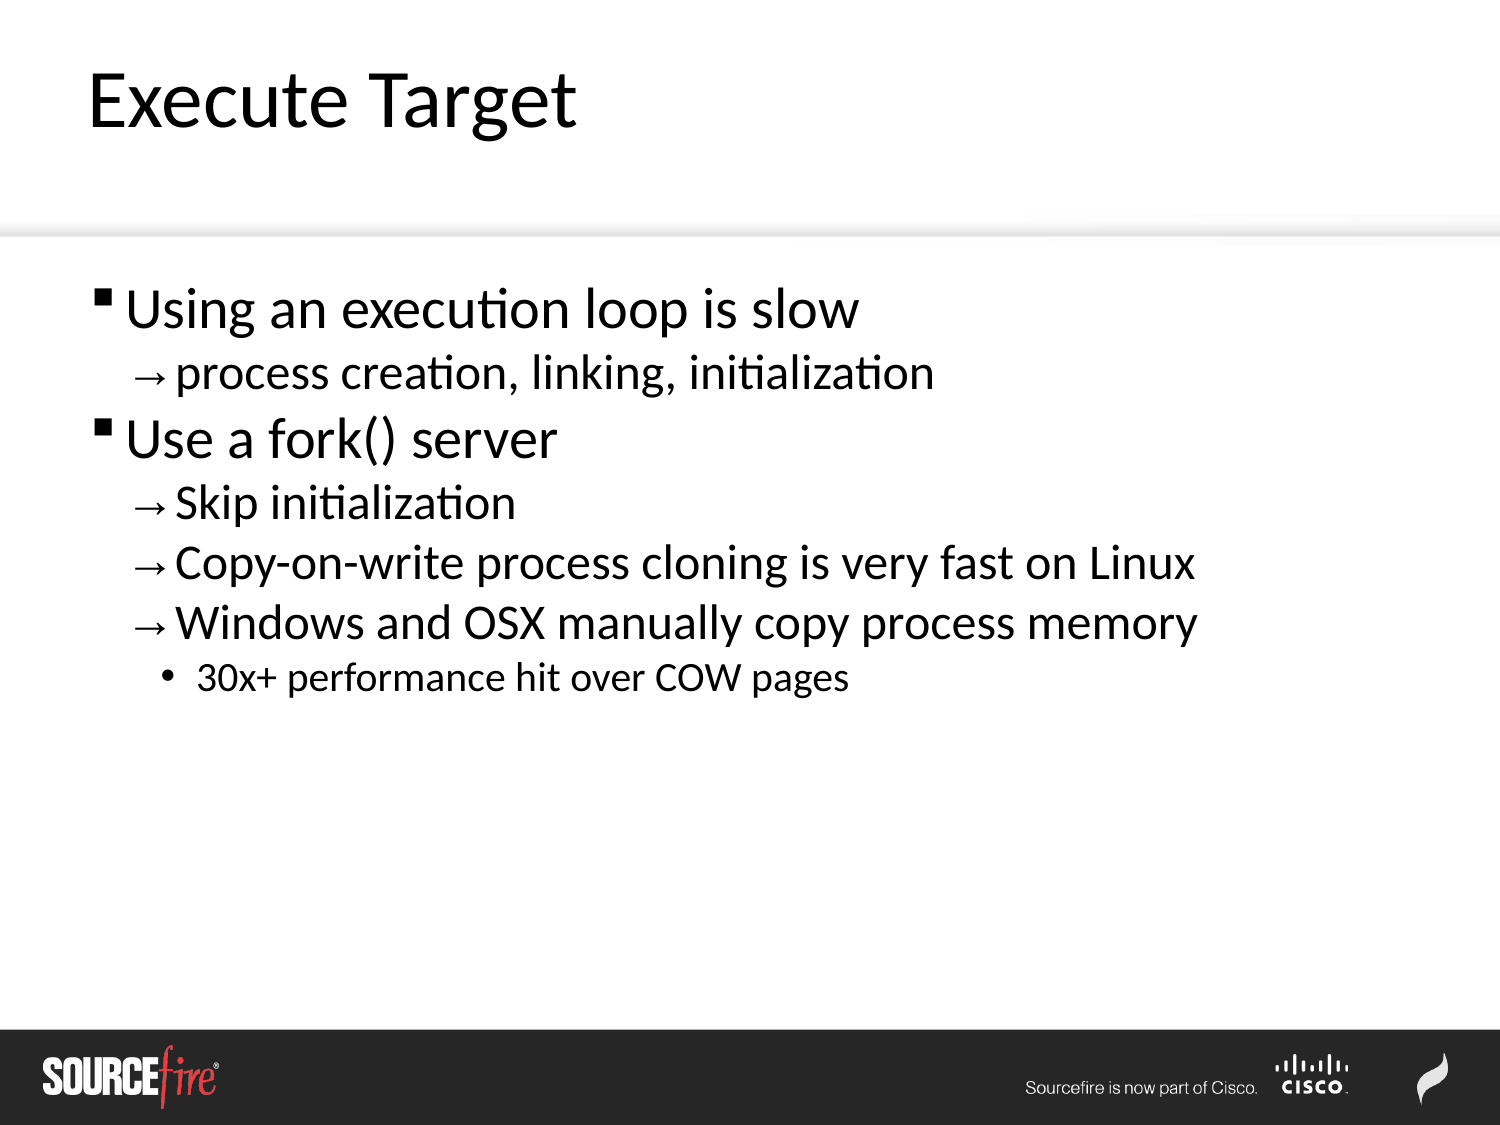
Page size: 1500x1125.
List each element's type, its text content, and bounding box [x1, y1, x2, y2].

text_box Using an execution loop is slow process creation, linking, initialization Use a fork() server Skip initialization Copy-on-write process cloning is very fast on Linux Windows and OSX manually copy process memory 30x+ performance hit over COW pages [75, 262, 1425, 1005]
picture [43, 1045, 219, 1109]
picture [1417, 1051, 1448, 1106]
text_box Execute Target [72, 51, 1423, 215]
picture [0, 214, 1500, 246]
picture [1026, 1054, 1348, 1097]
